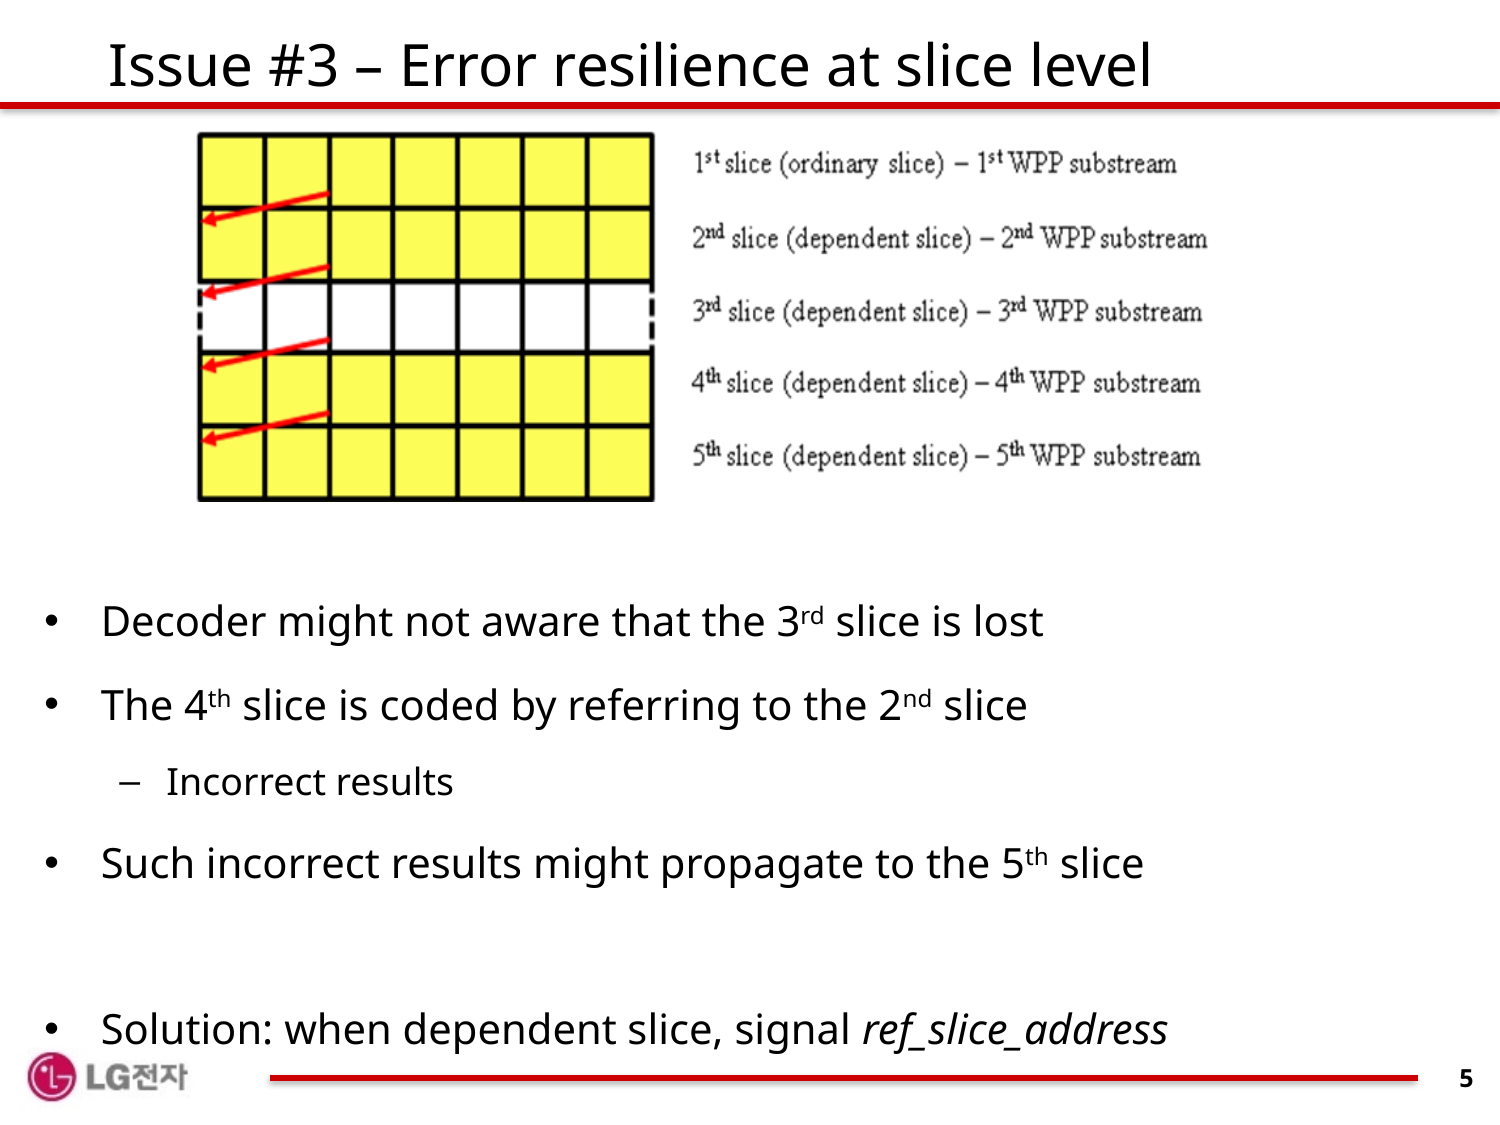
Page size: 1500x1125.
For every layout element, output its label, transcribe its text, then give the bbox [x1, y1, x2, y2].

slide_number 5 [1417, 1054, 1489, 1114]
picture [182, 125, 1259, 504]
list Decoder might not aware that the 3rd slice is lost The 4th slice is coded by referring to the 2nd slice Incorrect results Such incorrect results might propagate to the 5th slice Solution: when dependent slice, signal ref_slice_address [29, 562, 1471, 1059]
title Issue #3 – Error resilience at slice level [93, 32, 1400, 94]
picture [0, 1037, 249, 1125]
